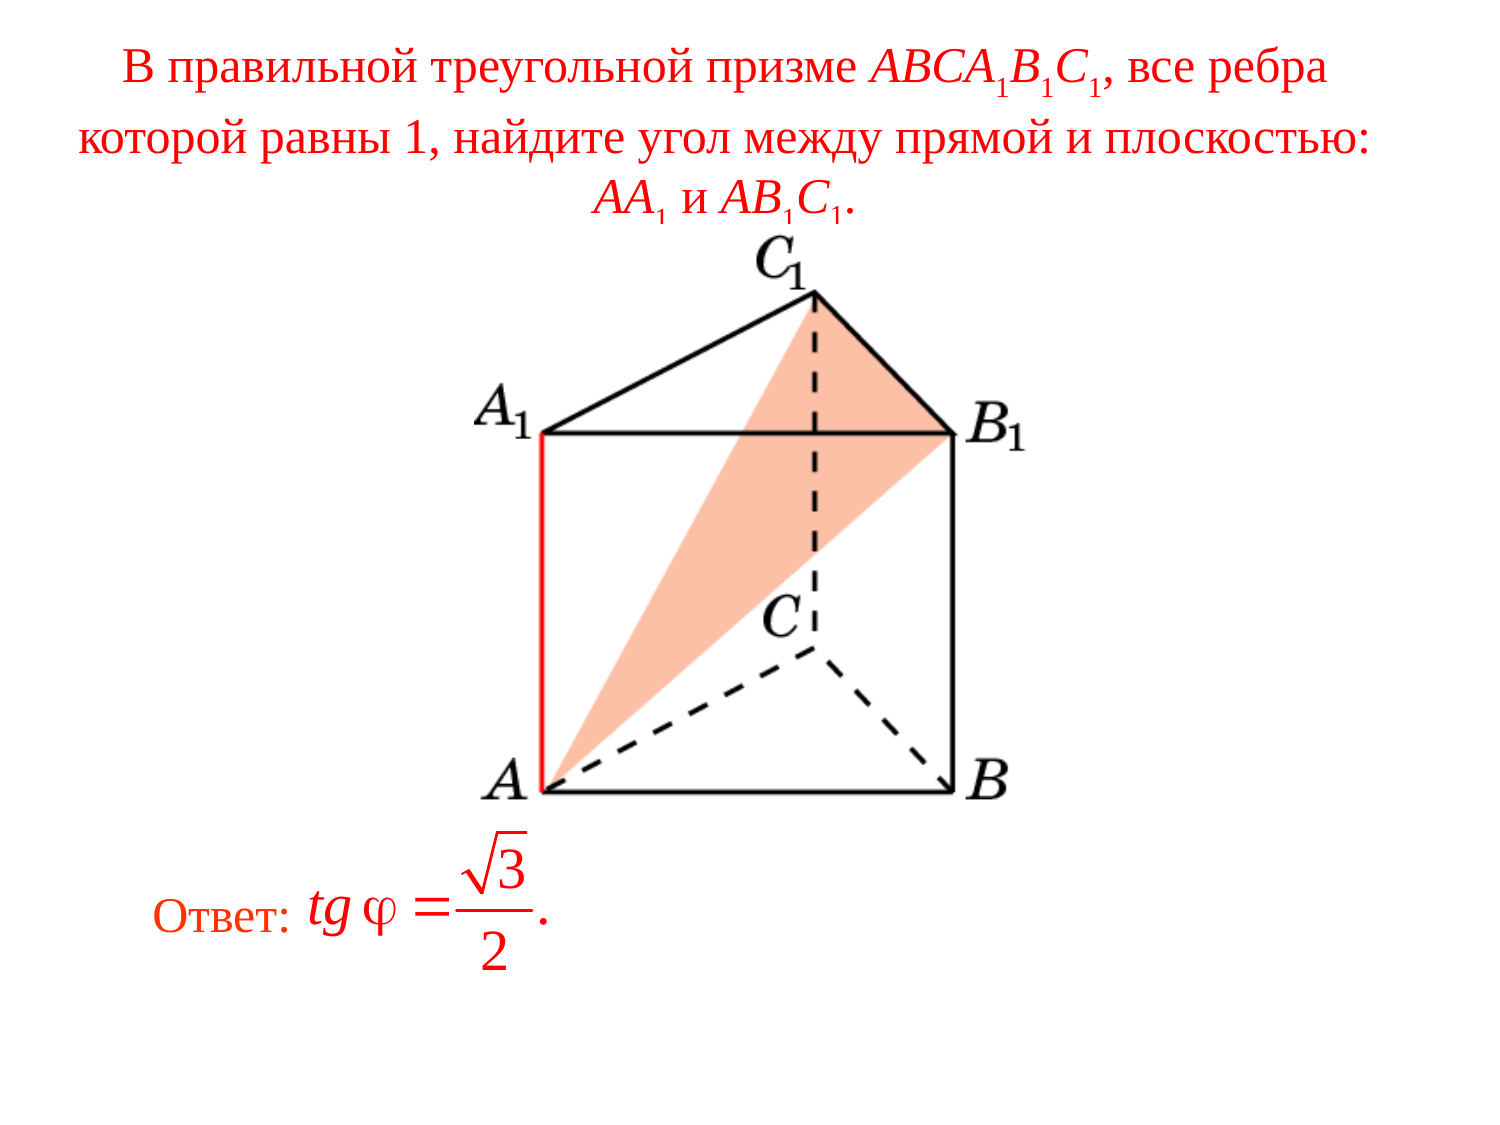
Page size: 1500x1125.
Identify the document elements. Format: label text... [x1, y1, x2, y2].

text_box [137, 824, 638, 976]
text_box В правильной треугольной призме ABCA1B1C1, все ребра которой равны 1, найдите угол между прямой и плоскостью: AA1 и AB1C1. [49, 24, 1400, 242]
picture [474, 224, 1031, 817]
